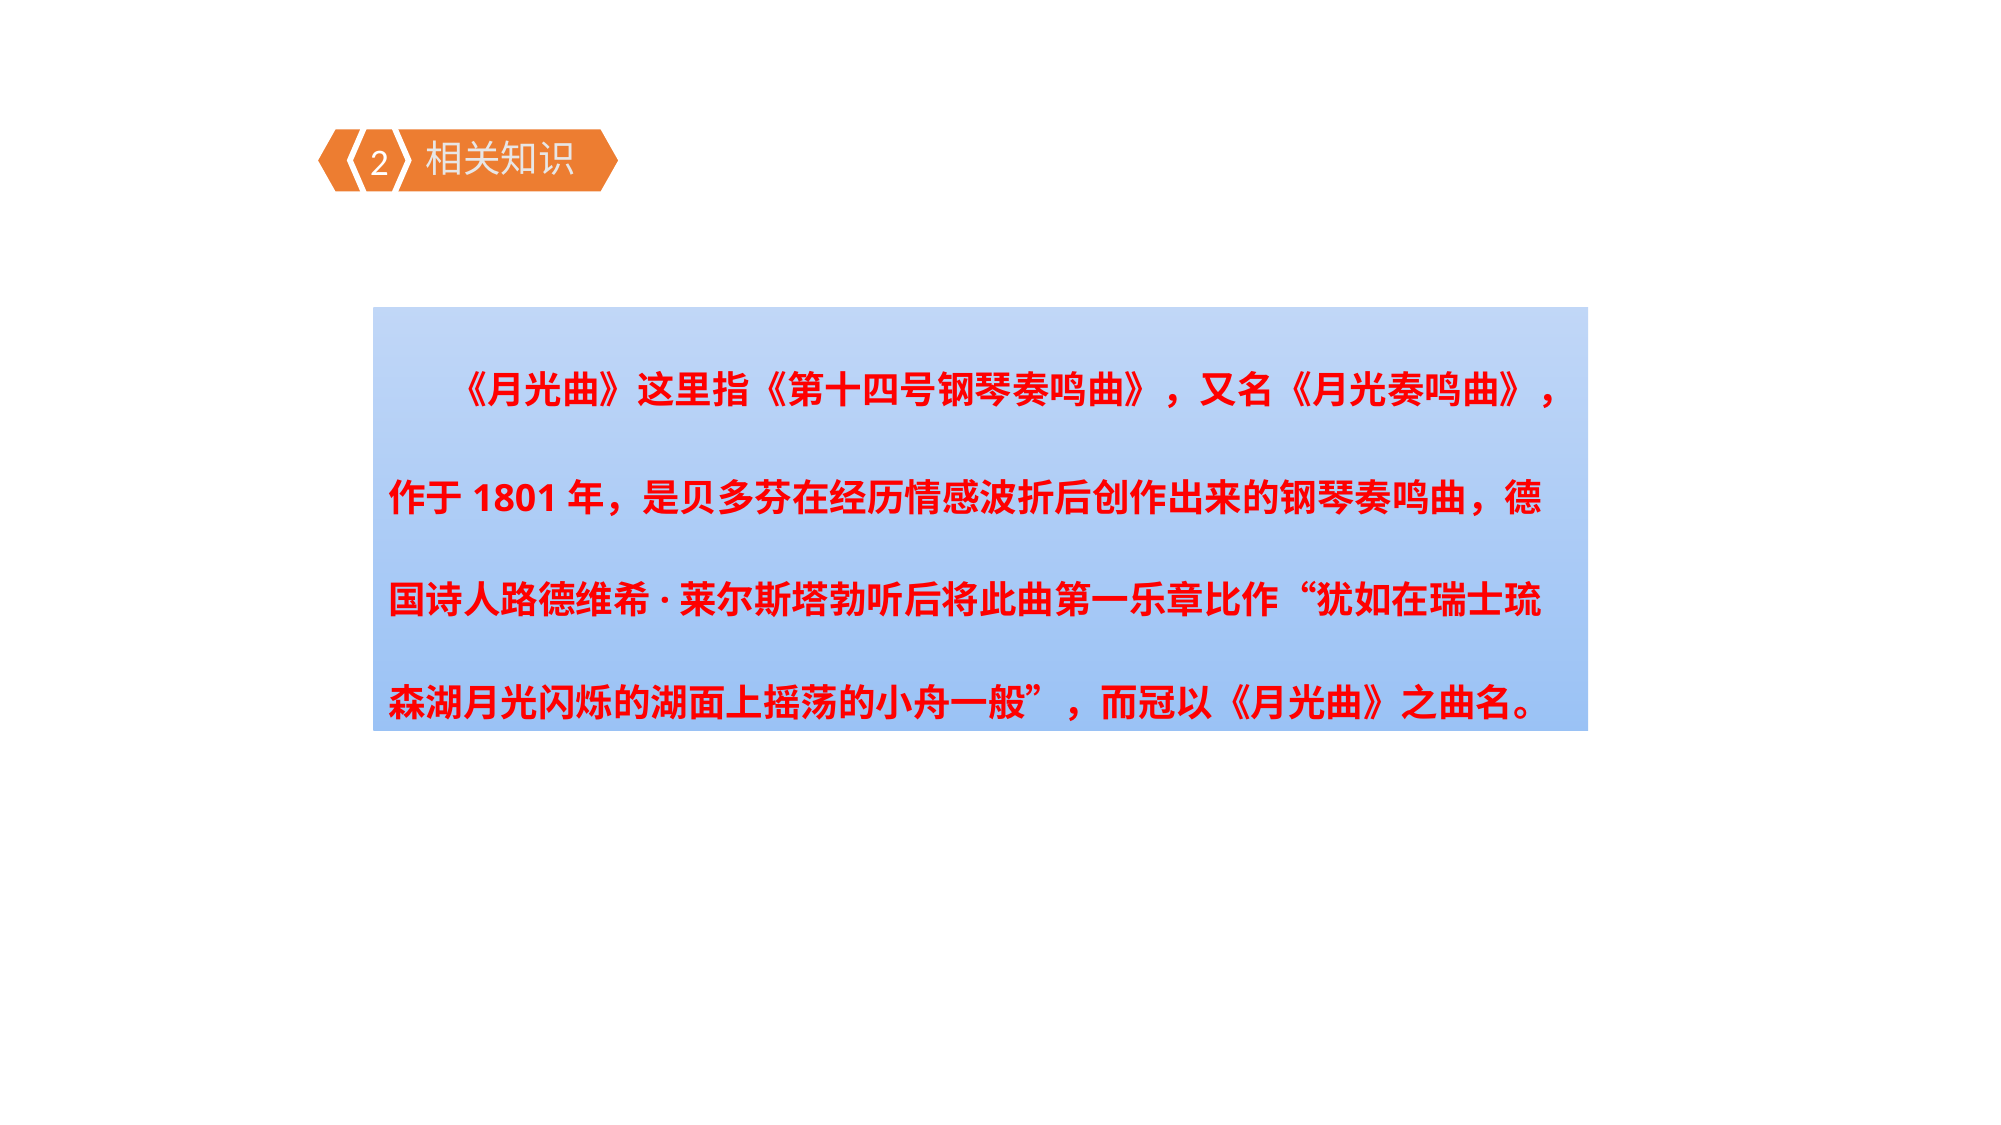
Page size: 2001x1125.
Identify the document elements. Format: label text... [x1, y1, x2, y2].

text_box 相关知识 [313, 125, 363, 196]
text_box 2 [348, 125, 410, 196]
text_box 《月光曲》这里指《第十四号钢琴奏鸣曲》，又名《月光奏鸣曲》，作于1801年，是贝多芬在经历情感波折后创作出来的钢琴奏鸣曲，德国诗人路德维希·莱尔斯塔勃听后将此曲第一乐章比作“犹如在瑞士琉森湖月光闪烁的湖面上摇荡的小舟一般”，而冠以《月光曲》之曲名。 [373, 307, 1589, 731]
text_box 相关知识 [395, 125, 623, 196]
